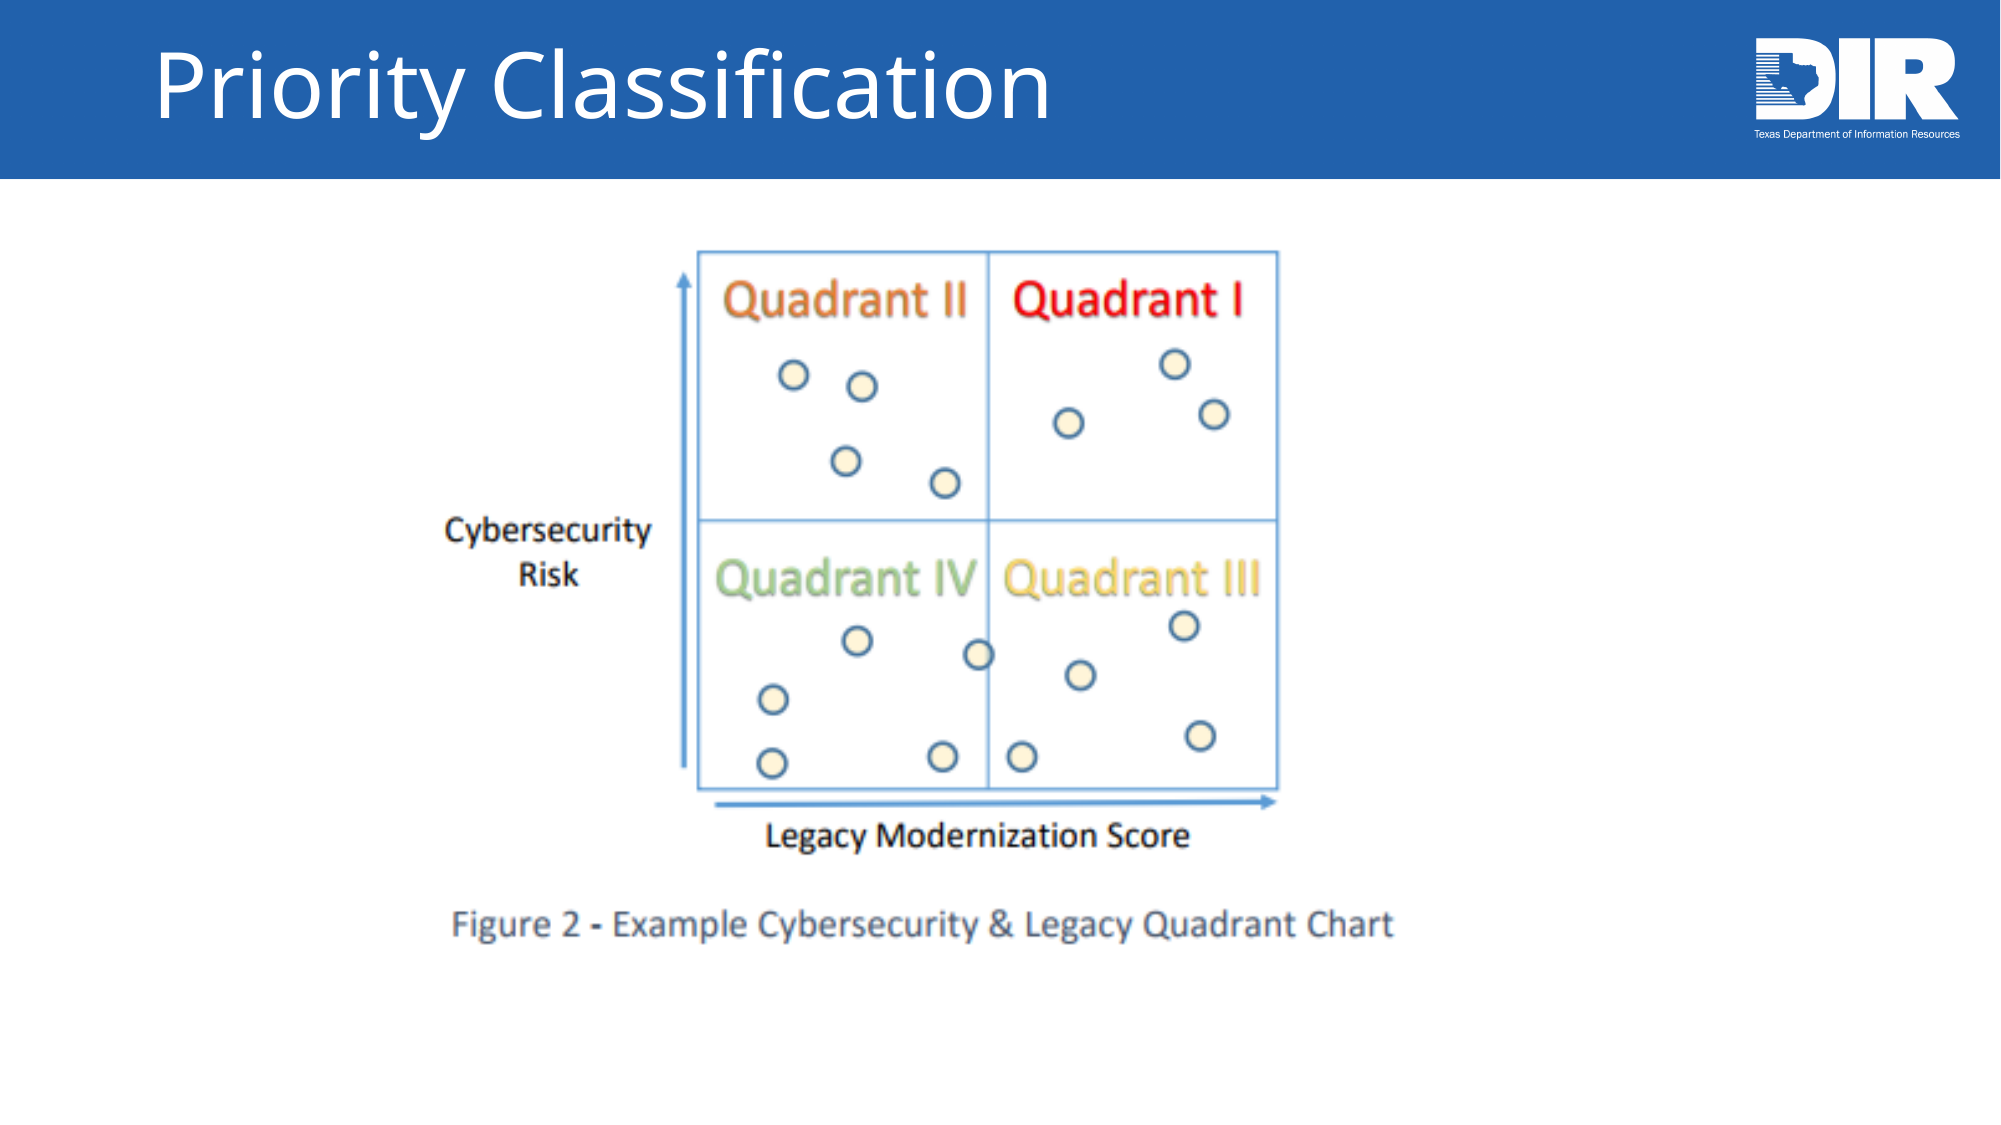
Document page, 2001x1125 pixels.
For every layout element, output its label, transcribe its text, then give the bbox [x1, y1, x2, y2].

picture [0, 0, 2001, 1125]
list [387, 224, 1505, 972]
title Priority Classification [137, 0, 1863, 179]
